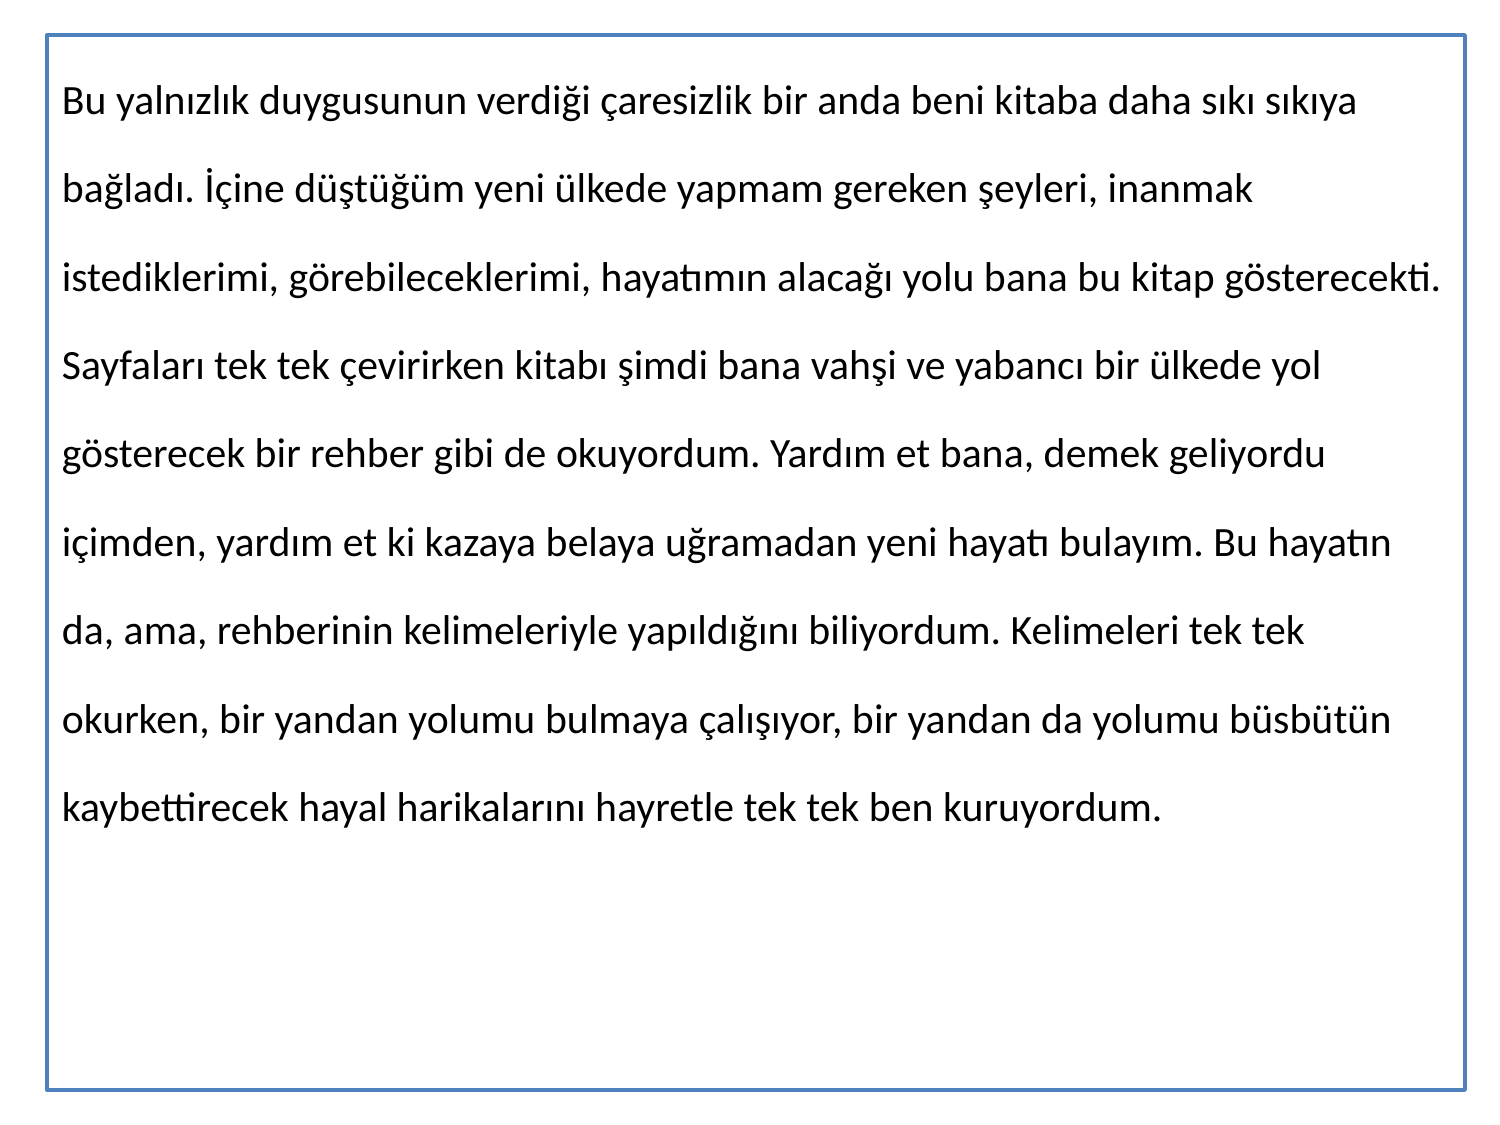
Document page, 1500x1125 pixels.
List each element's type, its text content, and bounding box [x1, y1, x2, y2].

list Bu yalnızlık duygusunun verdiği çaresizlik bir anda beni kitaba daha sıkı sıkıya bağladı. İçine düştüğüm yeni ülkede yapmam gereken şeyleri, inanmak istediklerimi, görebileceklerimi, hayatımın alacağı yolu bana bu kitap gösterecekti. Sayfaları tek tek çevirirken kitabı şimdi bana vahşi ve yabancı bir ülkede yol gösterecek bir rehber gibi de okuyordum. Yardım et bana, demek geliyordu içimden, yardım et ki kazaya belaya uğramadan yeni hayatı bulayım. Bu hayatın da, ama, rehberinin kelimeleriyle yapıldığını biliyordum. Kelimeleri tek tek okurken, bir yandan yolumu bulmaya çalışıyor, bir yandan da yolumu büsbütün kaybettirecek hayal harikalarını hayretle tek tek ben kuruyordum. [45, 33, 1467, 1092]
